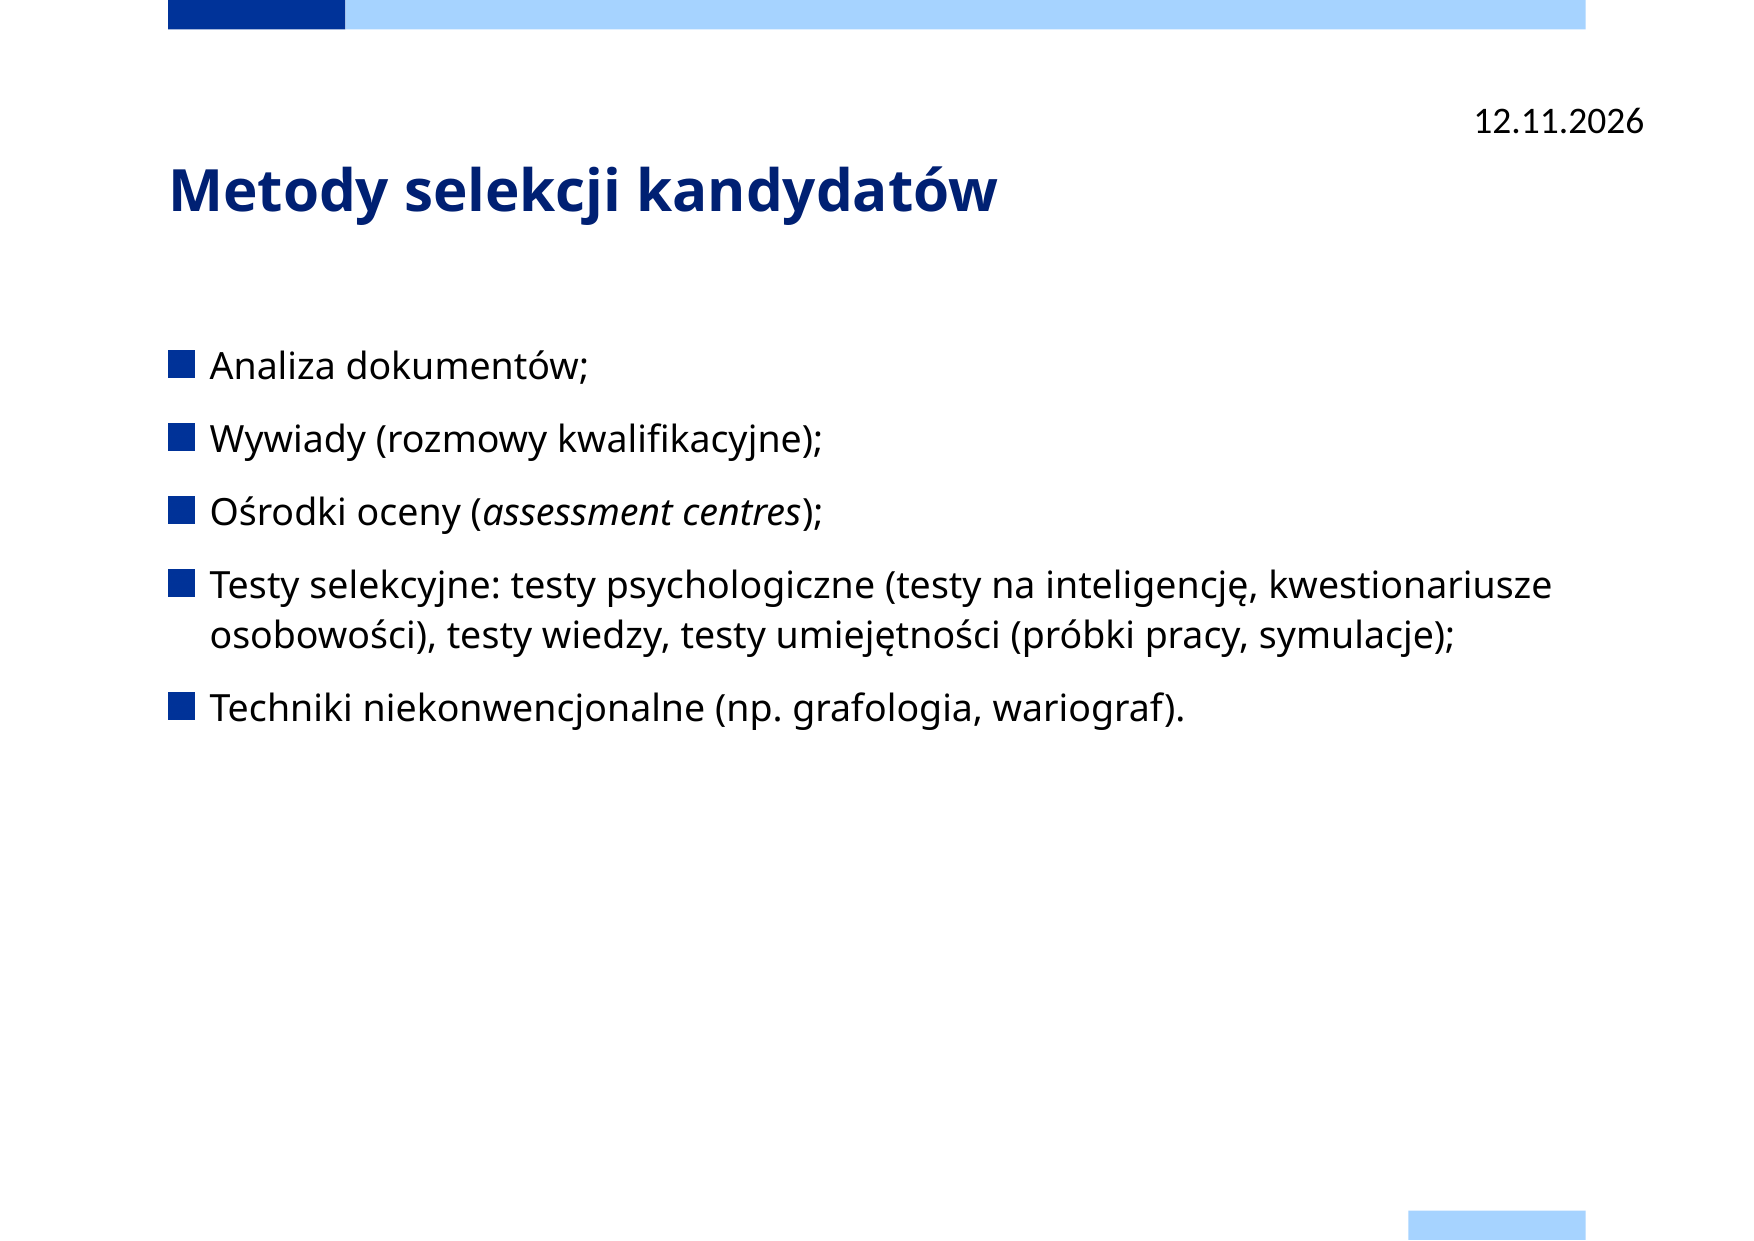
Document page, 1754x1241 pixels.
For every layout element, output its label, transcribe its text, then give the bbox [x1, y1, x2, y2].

picture [168, 350, 195, 378]
picture [168, 423, 195, 451]
picture [168, 692, 195, 720]
list Analiza dokumentów; Wywiady (rozmowy kwalifikacyjne); Ośrodki oceny (assessment centres); Testy selekcyjne: testy psychologiczne (testy na inteligencję, kwestionariusze osobowości), testy wiedzy, testy umiejętności (próbki pracy, symulacje); Techniki niekonwencjonalne (np. grafologia, wariograf). [168, 336, 1586, 1105]
title Metody selekcji kandydatów [168, 147, 1586, 325]
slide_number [1458, 88, 1754, 149]
picture [168, 569, 195, 597]
picture [168, 496, 195, 524]
